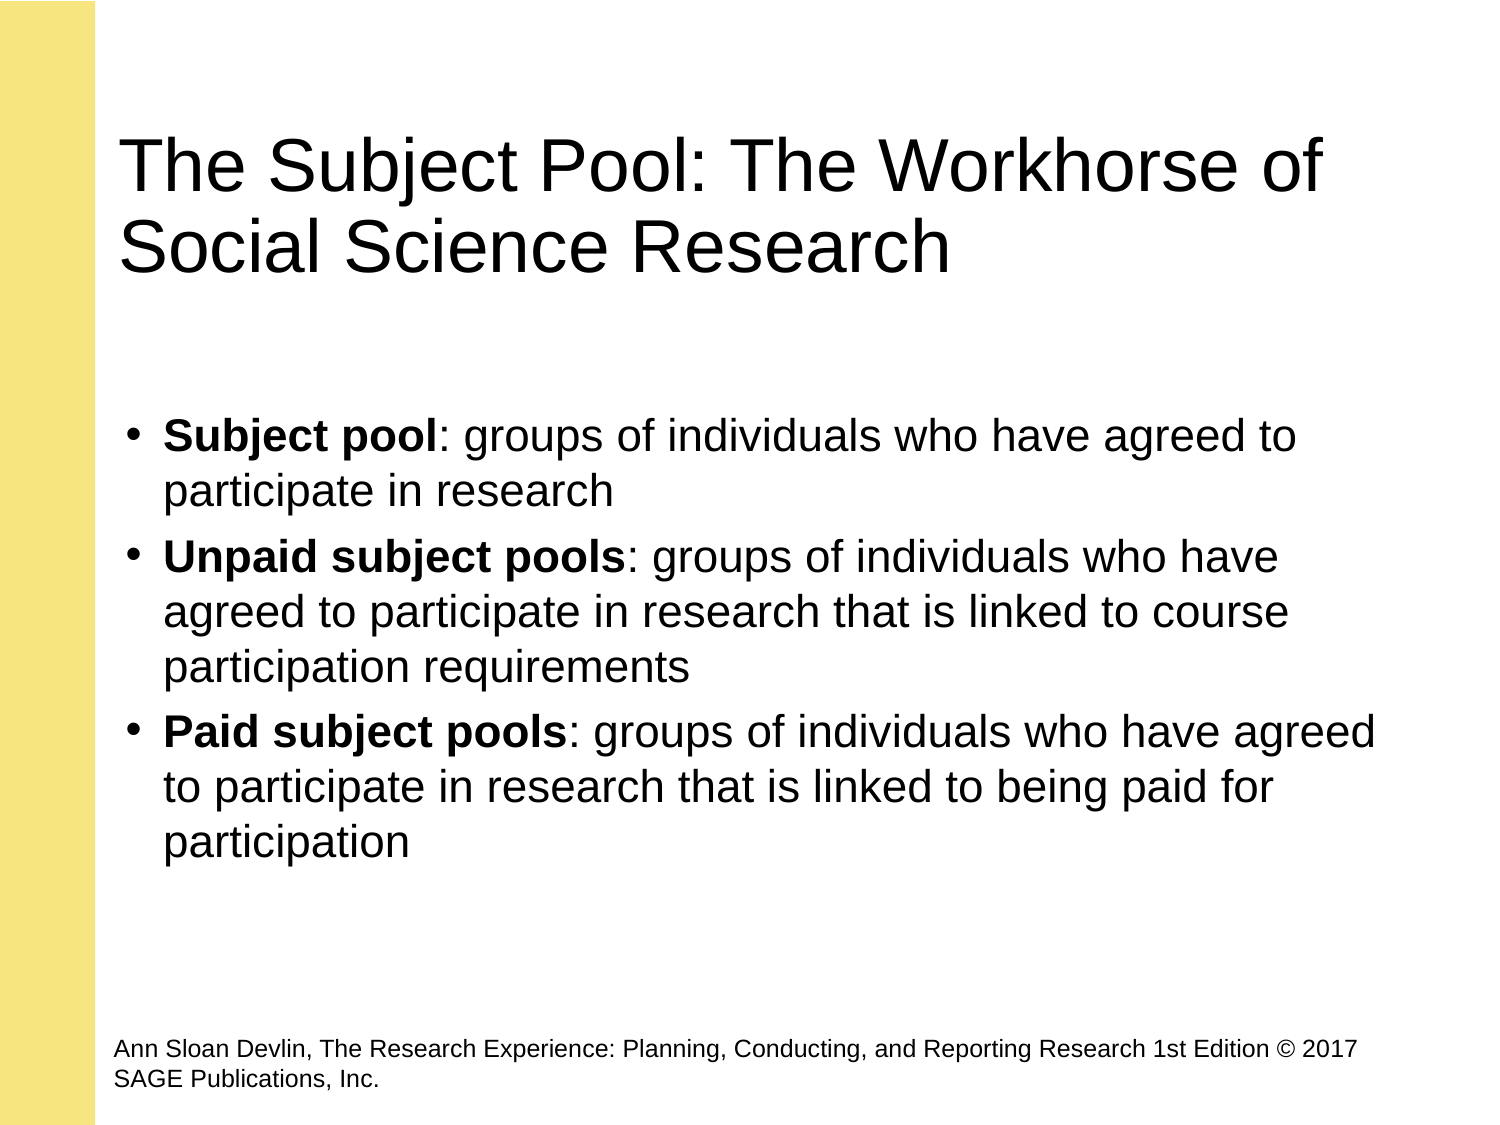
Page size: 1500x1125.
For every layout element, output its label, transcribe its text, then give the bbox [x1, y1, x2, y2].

picture [0, 1, 96, 1125]
title The Subject Pool: The Workhorse of Social Science Research [103, 110, 1397, 305]
list Subject pool: groups of individuals who have agreed to participate in research Unpaid subject pools: groups of individuals who have agreed to participate in research that is linked to course participation requirements Paid subject pools: groups of individuals who have agreed to participate in research that is linked to being paid for participation [103, 398, 1397, 865]
